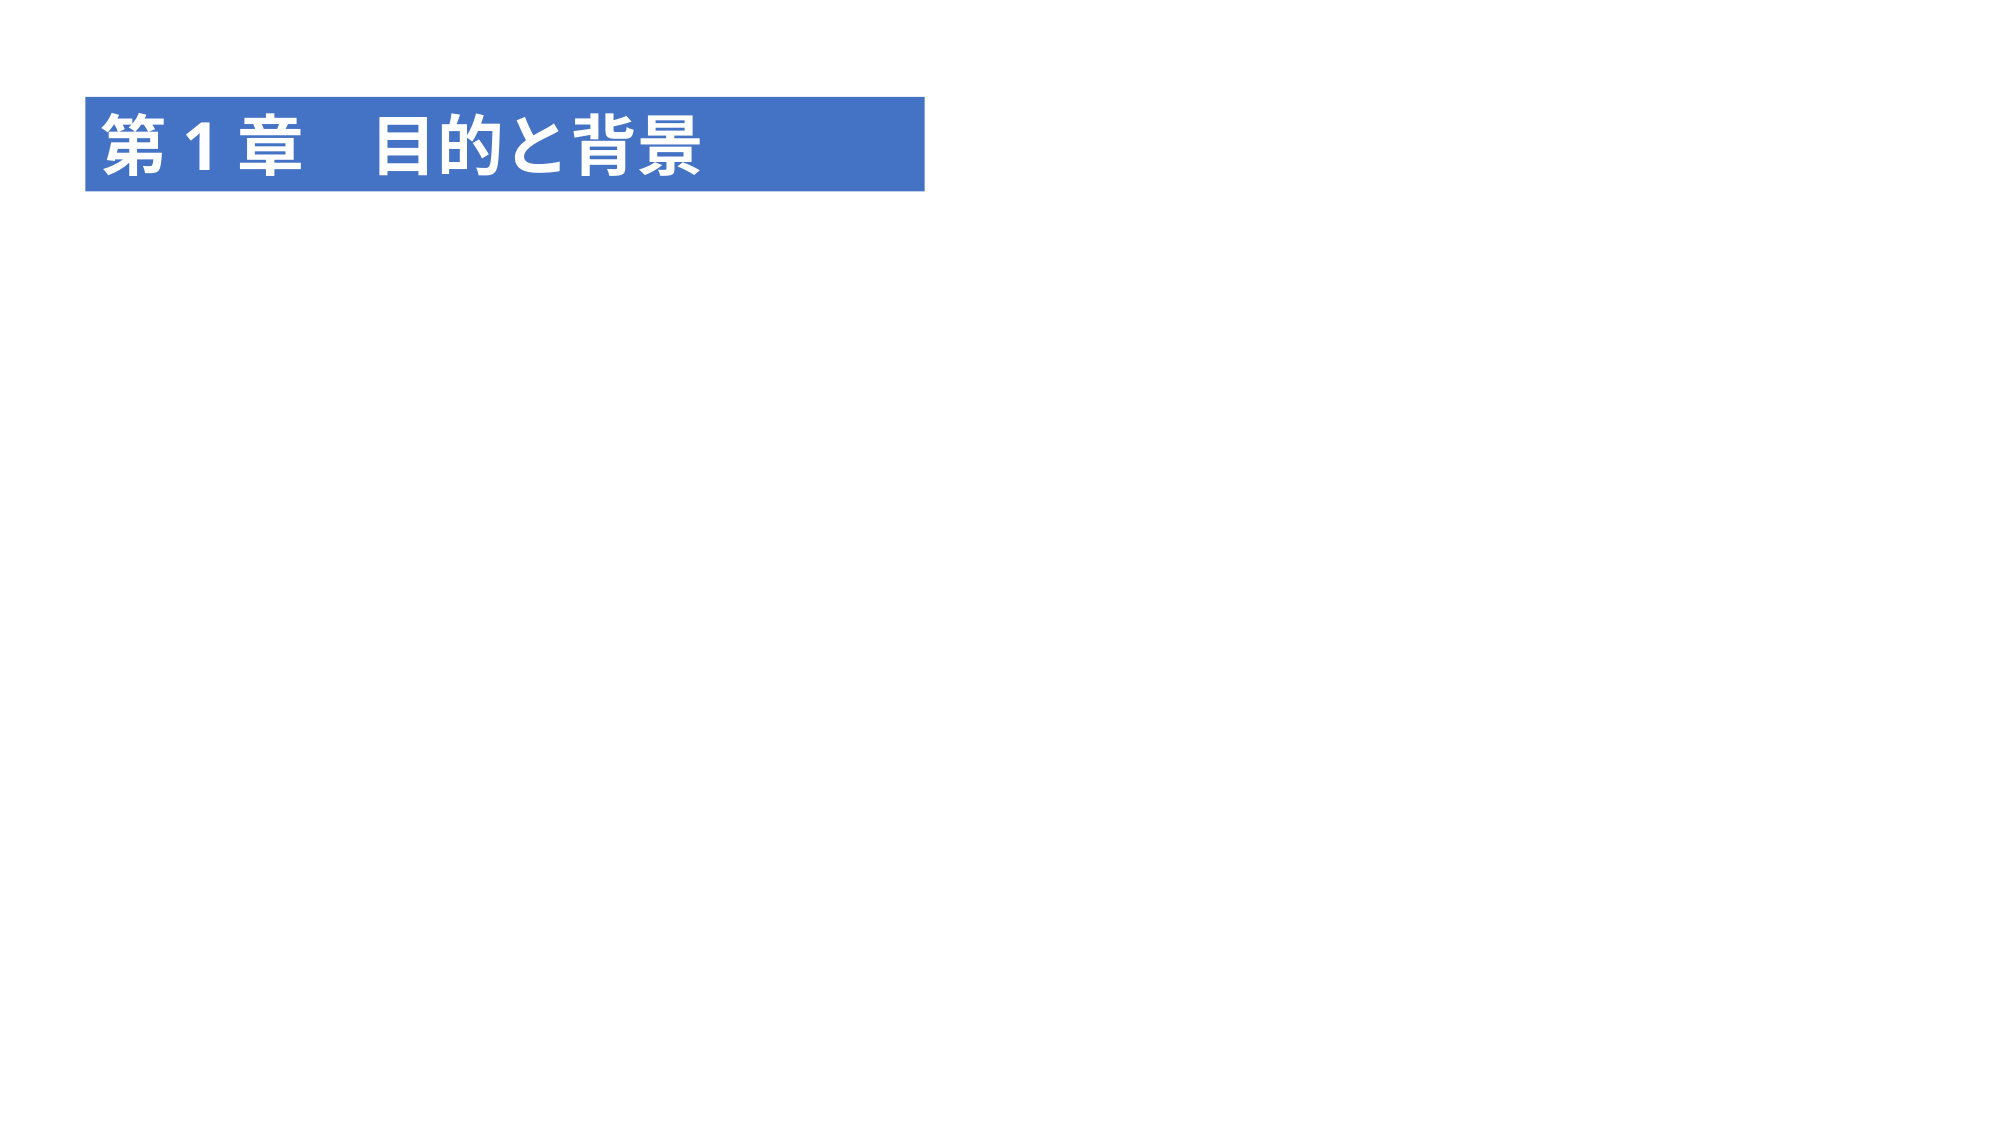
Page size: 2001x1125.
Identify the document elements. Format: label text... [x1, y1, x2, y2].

text_box 第1章 目的と背景 [85, 96, 925, 192]
